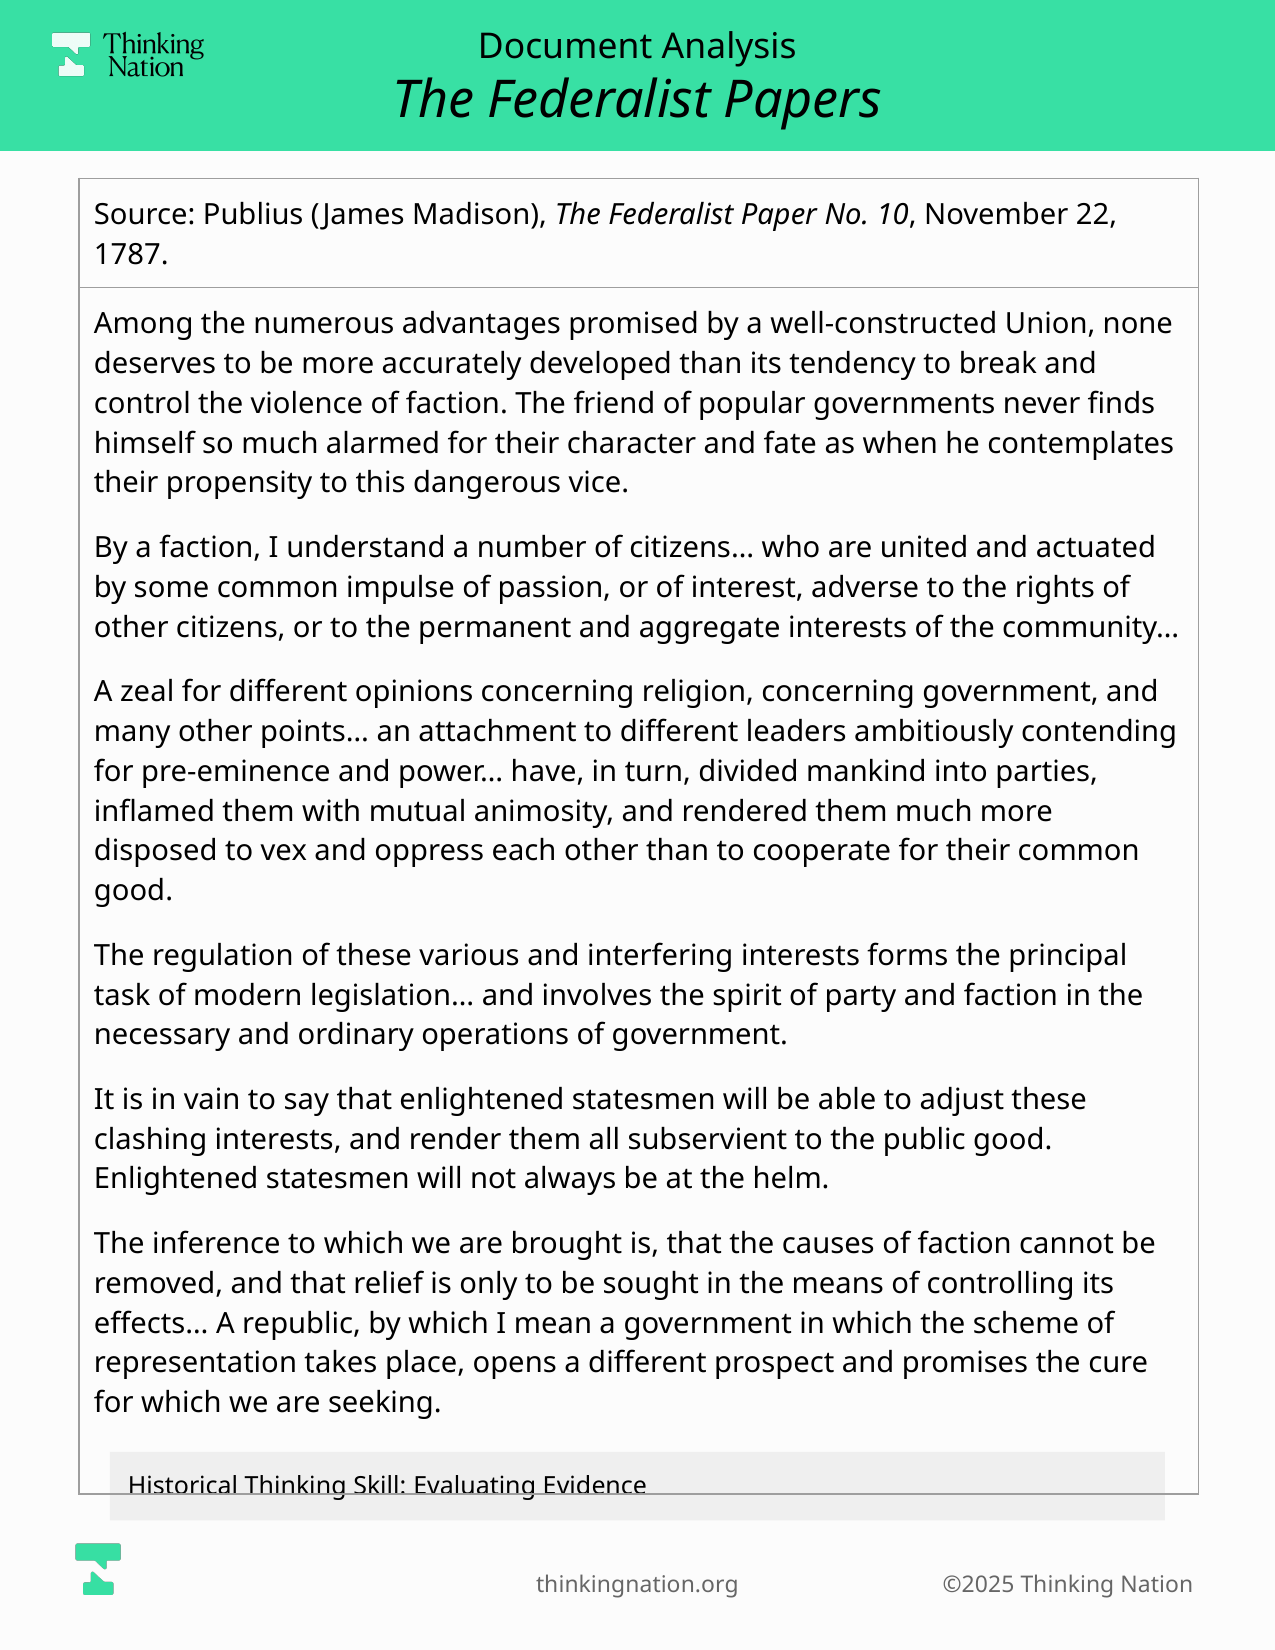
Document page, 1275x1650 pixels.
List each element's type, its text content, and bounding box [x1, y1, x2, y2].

picture [62, 1533, 134, 1605]
text_box Historical Thinking Skill: Evaluating Evidence [109, 1495, 1165, 1521]
picture [35, 17, 210, 91]
text_box Document Analysis The Federalist Papers [0, 0, 1275, 151]
table_header Source: Publius (James Madison), The Federalist Paper No. 10, November 22, 1787. [80, 179, 1198, 287]
text_box thinkingnation.org [486, 1553, 789, 1605]
table_cell Among the numerous advantages promised by a well-constructed Union, none deserves to be more accurately developed than its tendency to break and control the violence of faction. The friend of popular governments never finds himself so much alarmed for their character and fate as when he contemplates their propensity to this dangerous vice. By a faction, I understand a number of citizens… who are united and actuated by some common impulse of passion, or of interest, adverse to the rights of other citizens, or to the permanent and aggregate interests of the community… A zeal for different opinions concerning religion, concerning government, and many other points… an attachment to different leaders ambitiously contending for pre-eminence and power… have, in turn, divided mankind into parties, inflamed them with mutual animosity, and rendered them much more disposed to vex and oppress each other than to cooperate for their common good. The regulation of these various and interfering interests forms the principal task of modern legislation… and involves the spirit of party and faction in the necessary and ordinary operations of government. It is in vain to say that enlightened statesmen will be able to adjust these clashing interests, and render them all subservient to the public good. Enlightened statesmen will not always be at the helm. The inference to which we are brought is, that the causes of faction cannot be removed, and that relief is only to be sought in the means of controlling its effects… A republic, by which I mean a government in which the scheme of representation takes place, opens a different prospect and promises the cure for which we are seeking. [80, 288, 1198, 1493]
text_box ©2025 Thinking Nation [907, 1553, 1210, 1605]
